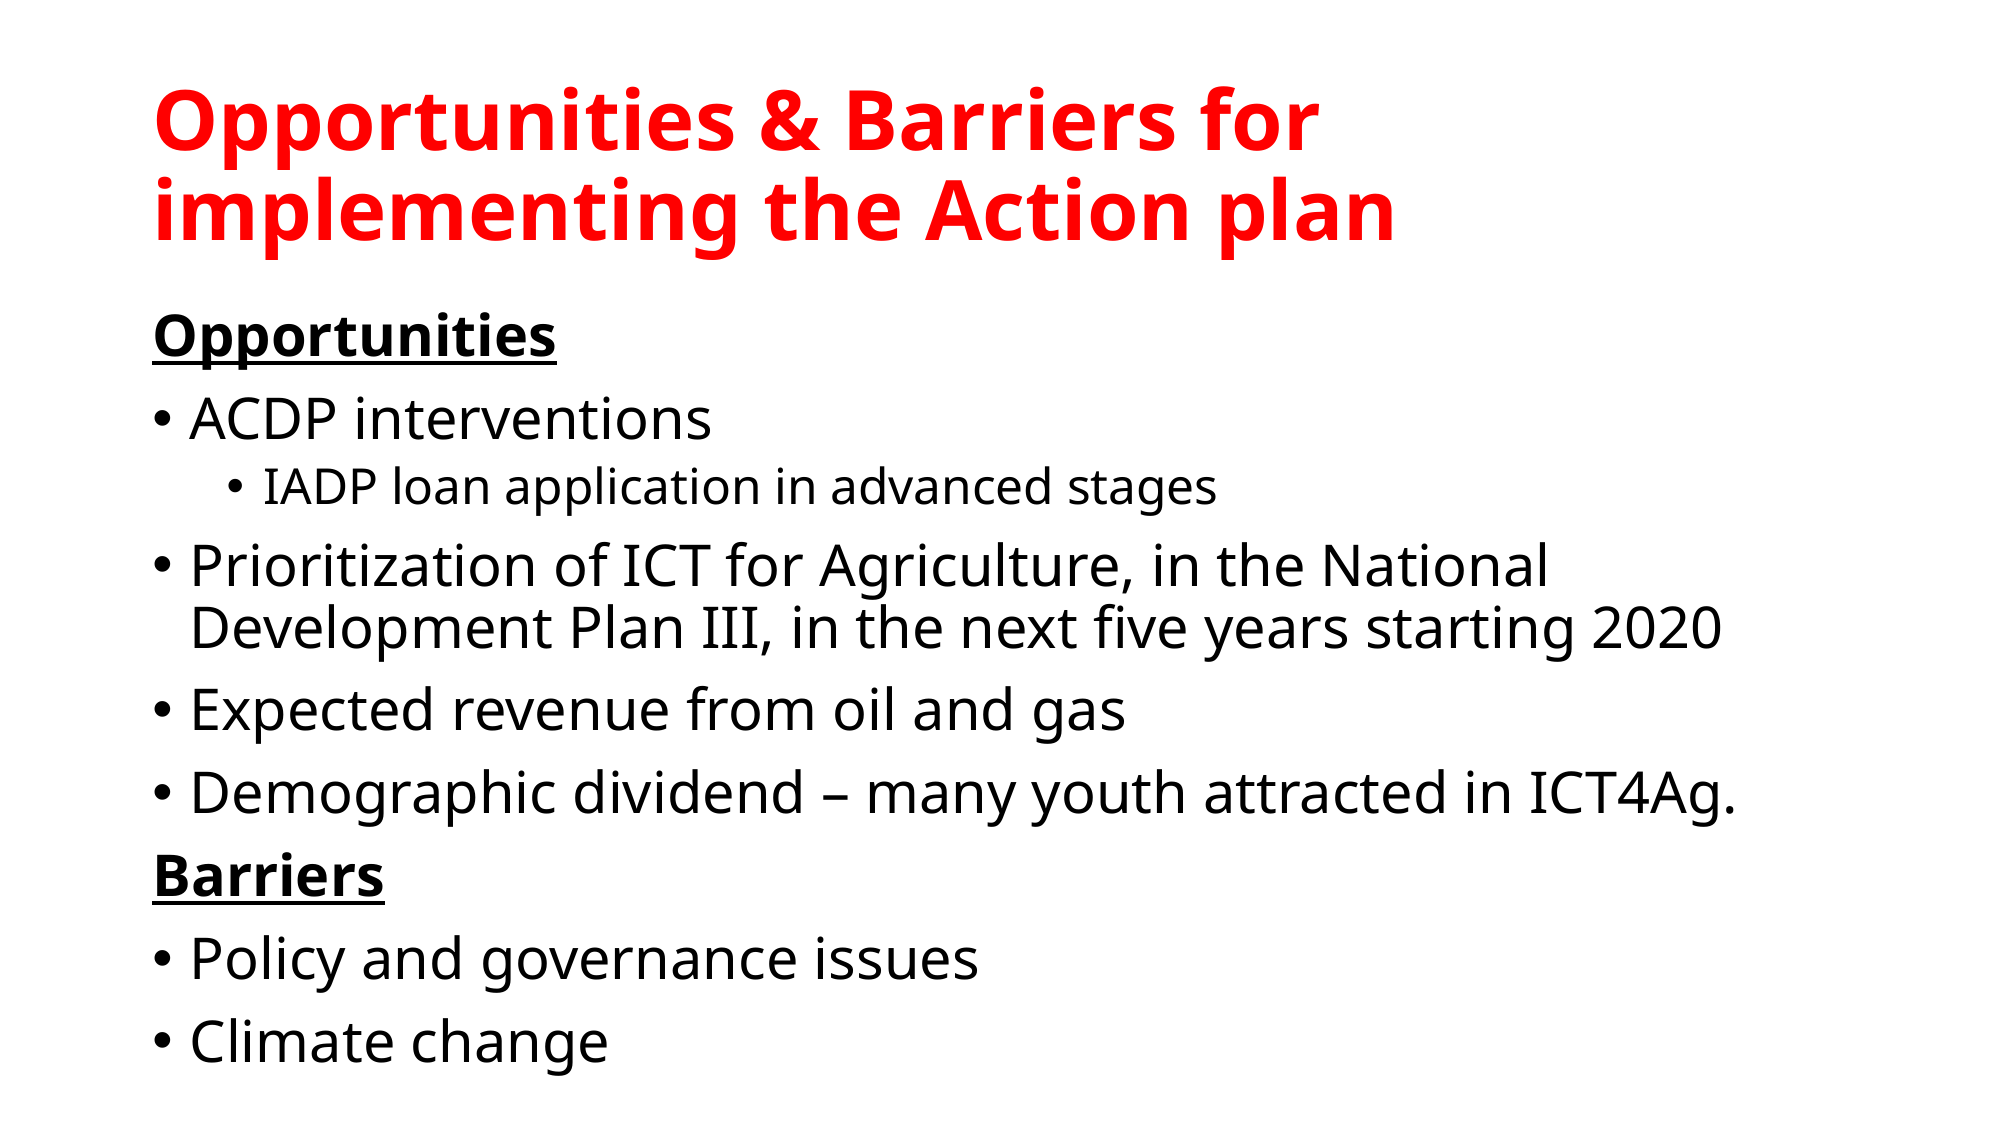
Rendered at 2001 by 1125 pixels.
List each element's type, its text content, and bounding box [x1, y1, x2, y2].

list Opportunities ACDP interventions IADP loan application in advanced stages Prioritization of ICT for Agriculture, in the National Development Plan III, in the next five years starting 2020 Expected revenue from oil and gas Demographic dividend – many youth attracted in ICT4Ag. Barriers Policy and governance issues Climate change [137, 299, 1863, 1085]
title Opportunities & Barriers for implementing the Action plan [137, 59, 1863, 278]
